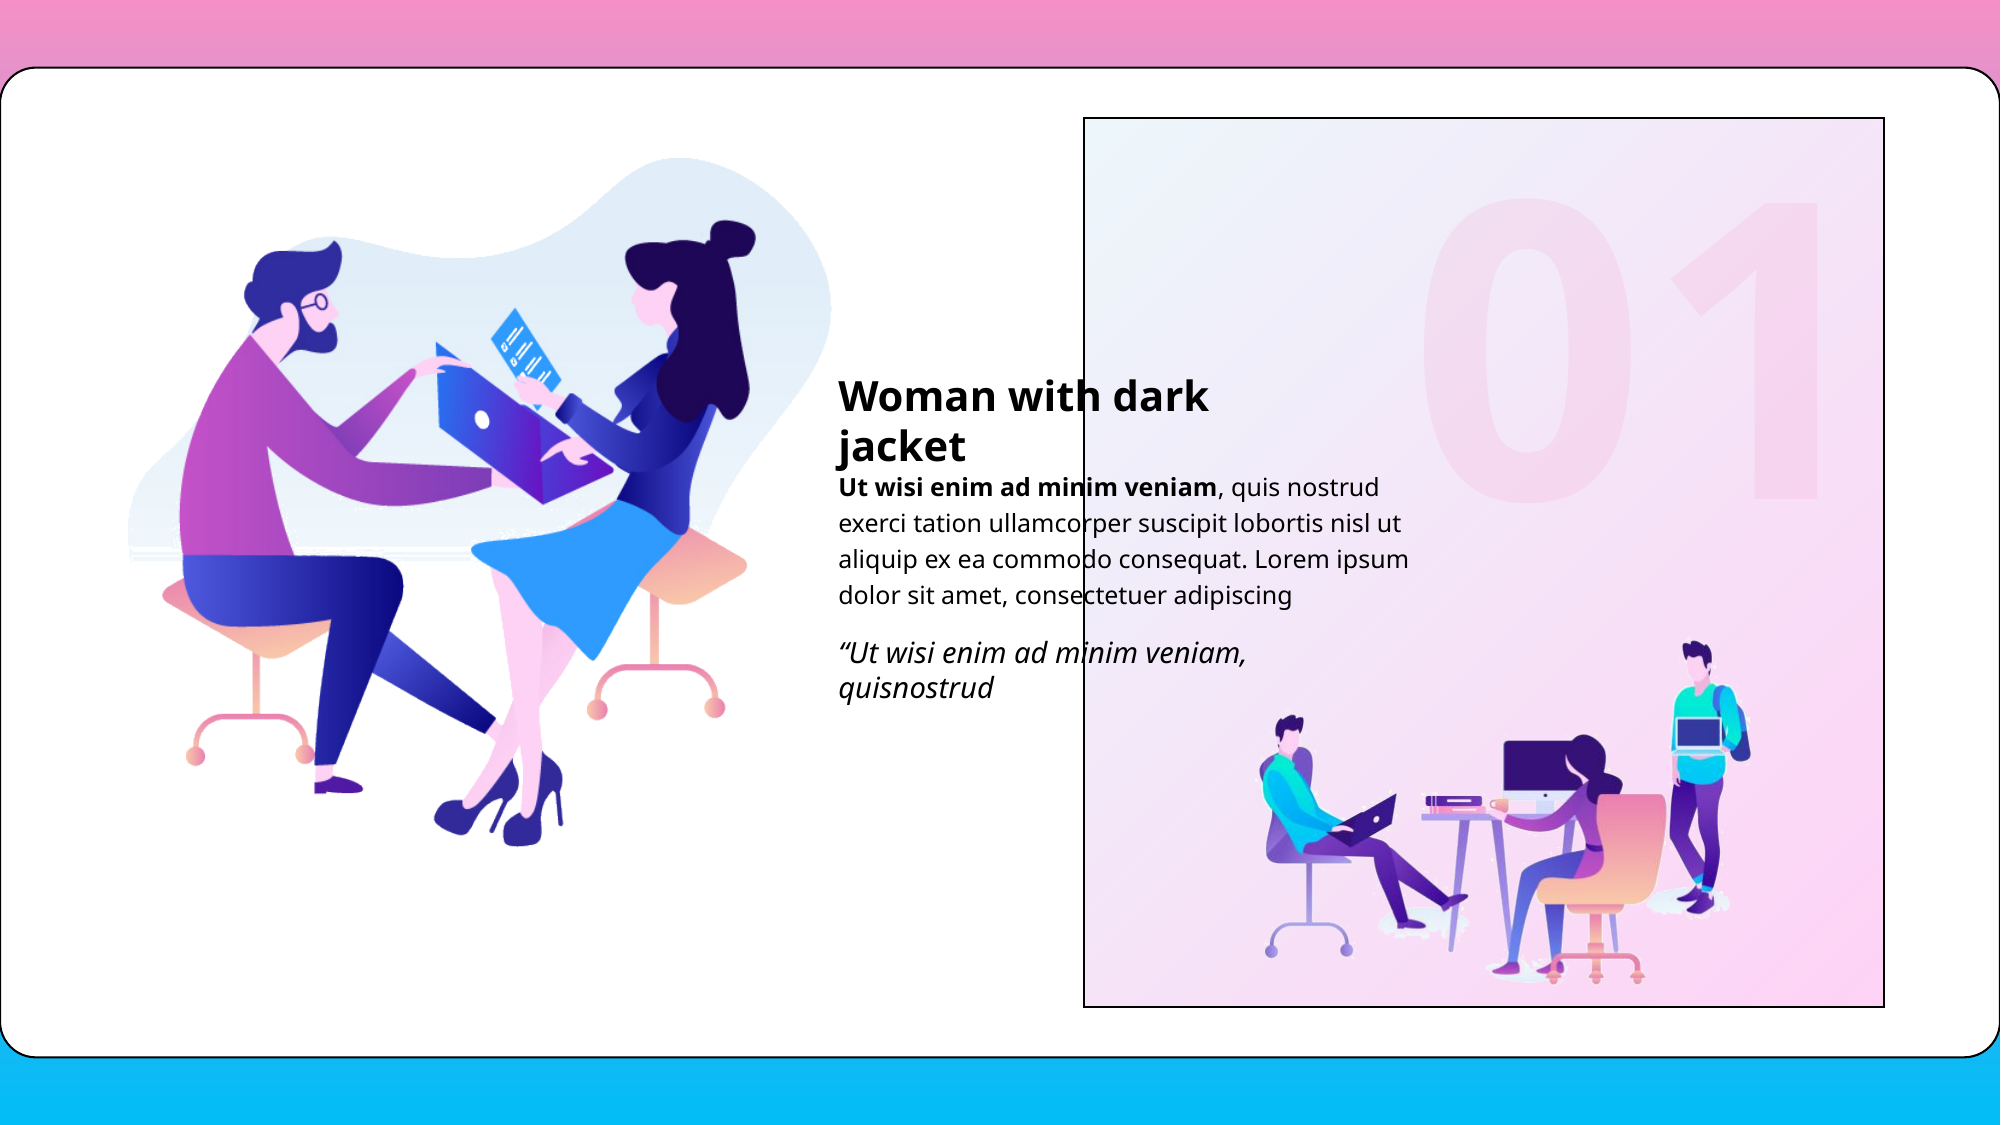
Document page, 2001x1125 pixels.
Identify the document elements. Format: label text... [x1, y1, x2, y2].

text_box “Ut wisi enim ad minim veniam, quisnostrud [954, 627, 1083, 721]
text_box Ut wisi enim ad minim veniam, quis nostrud exerci tation ullamcorper suscipit lobortis nisl ut aliquip ex ea commodo consequat. Lorem ipsum dolor sit amet, consectetuer adipiscing [954, 478, 1083, 617]
picture [1197, 589, 1816, 1032]
text_box Woman with dark jacket [954, 362, 1083, 478]
picture [0, 153, 954, 878]
text_box [0, 66, 2000, 1059]
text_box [1083, 77, 1905, 1007]
